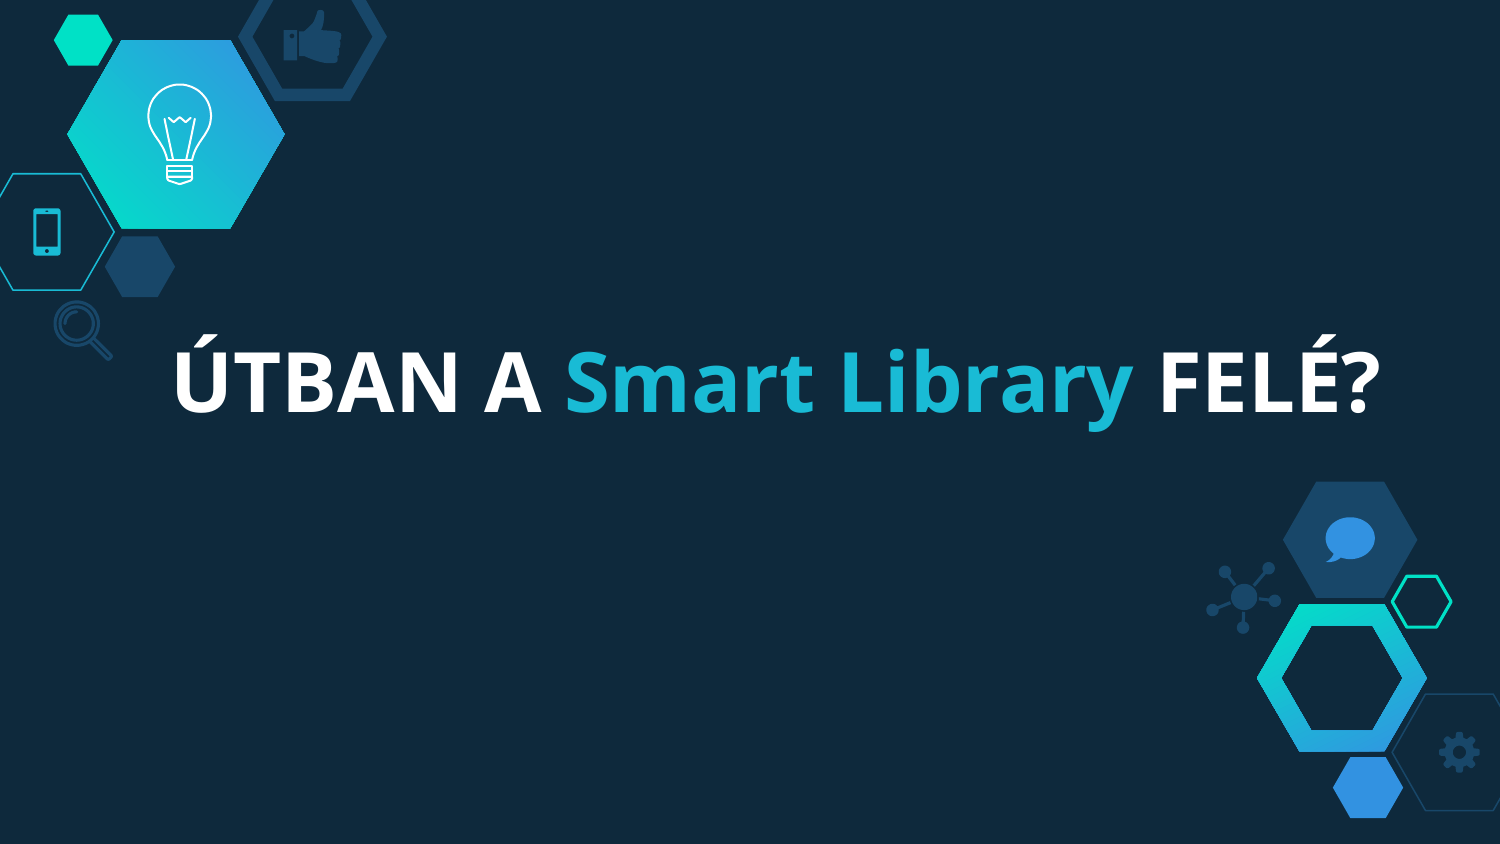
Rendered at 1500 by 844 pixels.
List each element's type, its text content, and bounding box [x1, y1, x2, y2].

title Útban a Smart Library felé? [108, 257, 1444, 445]
